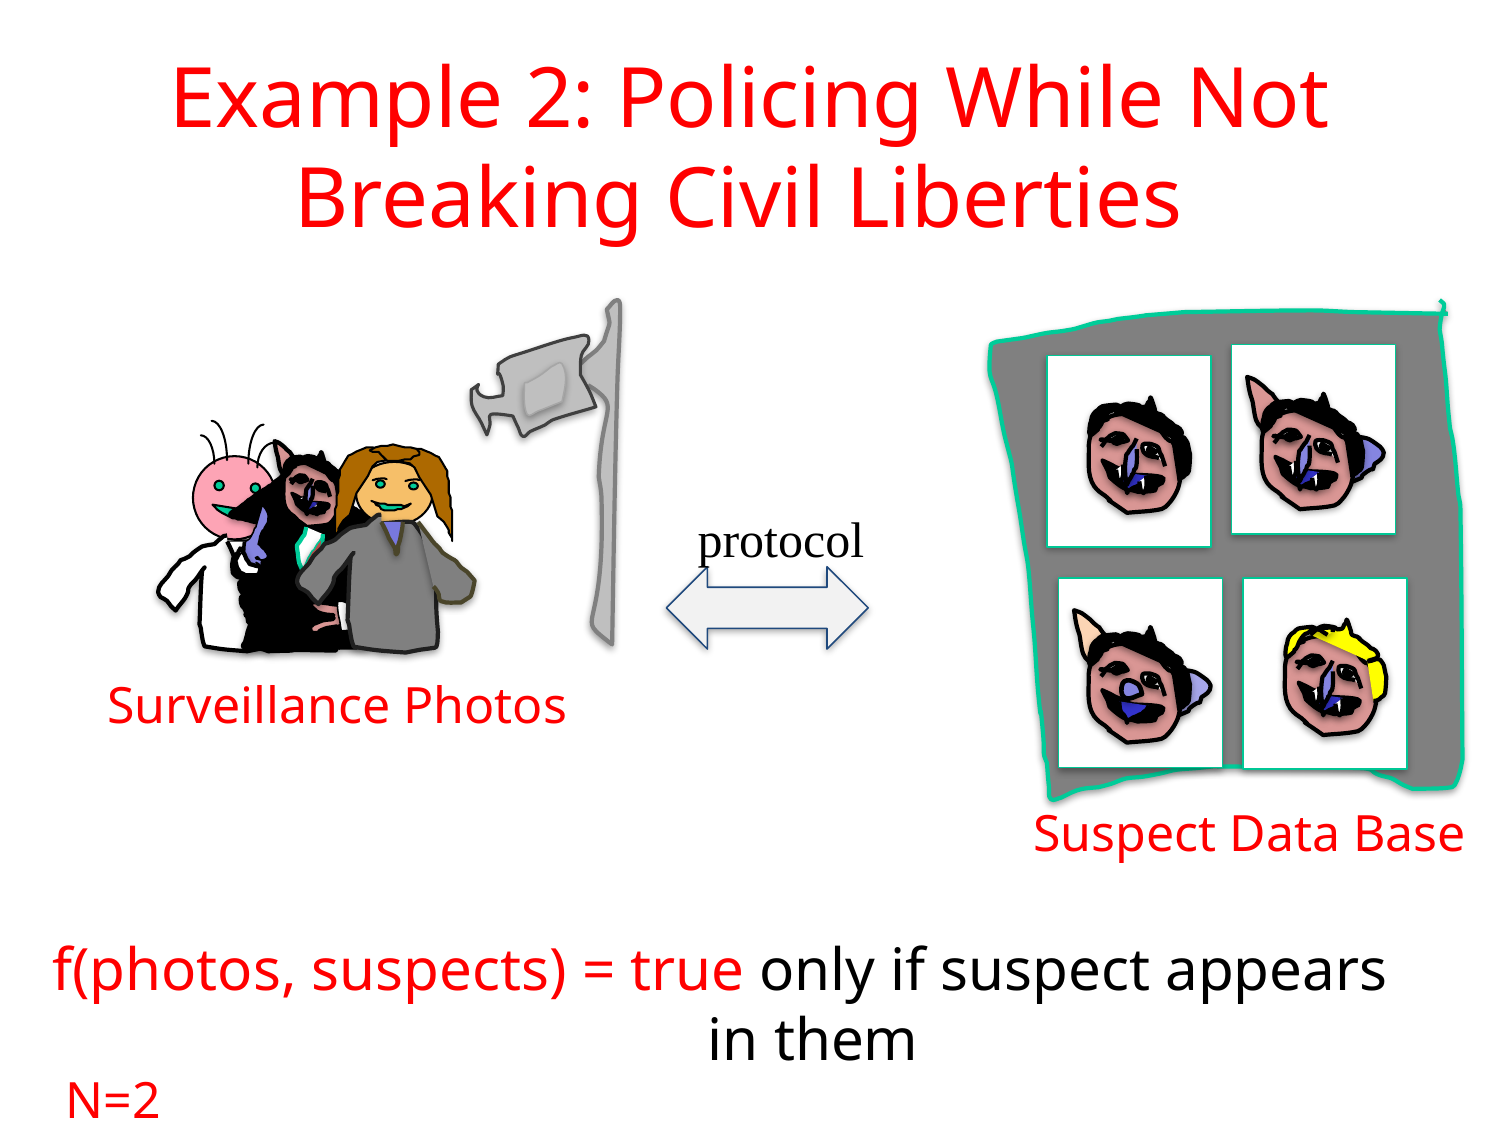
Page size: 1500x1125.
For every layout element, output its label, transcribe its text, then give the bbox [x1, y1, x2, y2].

title Suspect Data Base [574, 737, 1500, 924]
text_box Example 2: Policing While Not Breaking Civil Liberties [112, 50, 1388, 238]
text_box f(photos, suspects) = true only if suspect appears in them [37, 924, 1500, 1080]
text_box N=2 [51, 1061, 176, 1125]
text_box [112, 299, 1463, 801]
